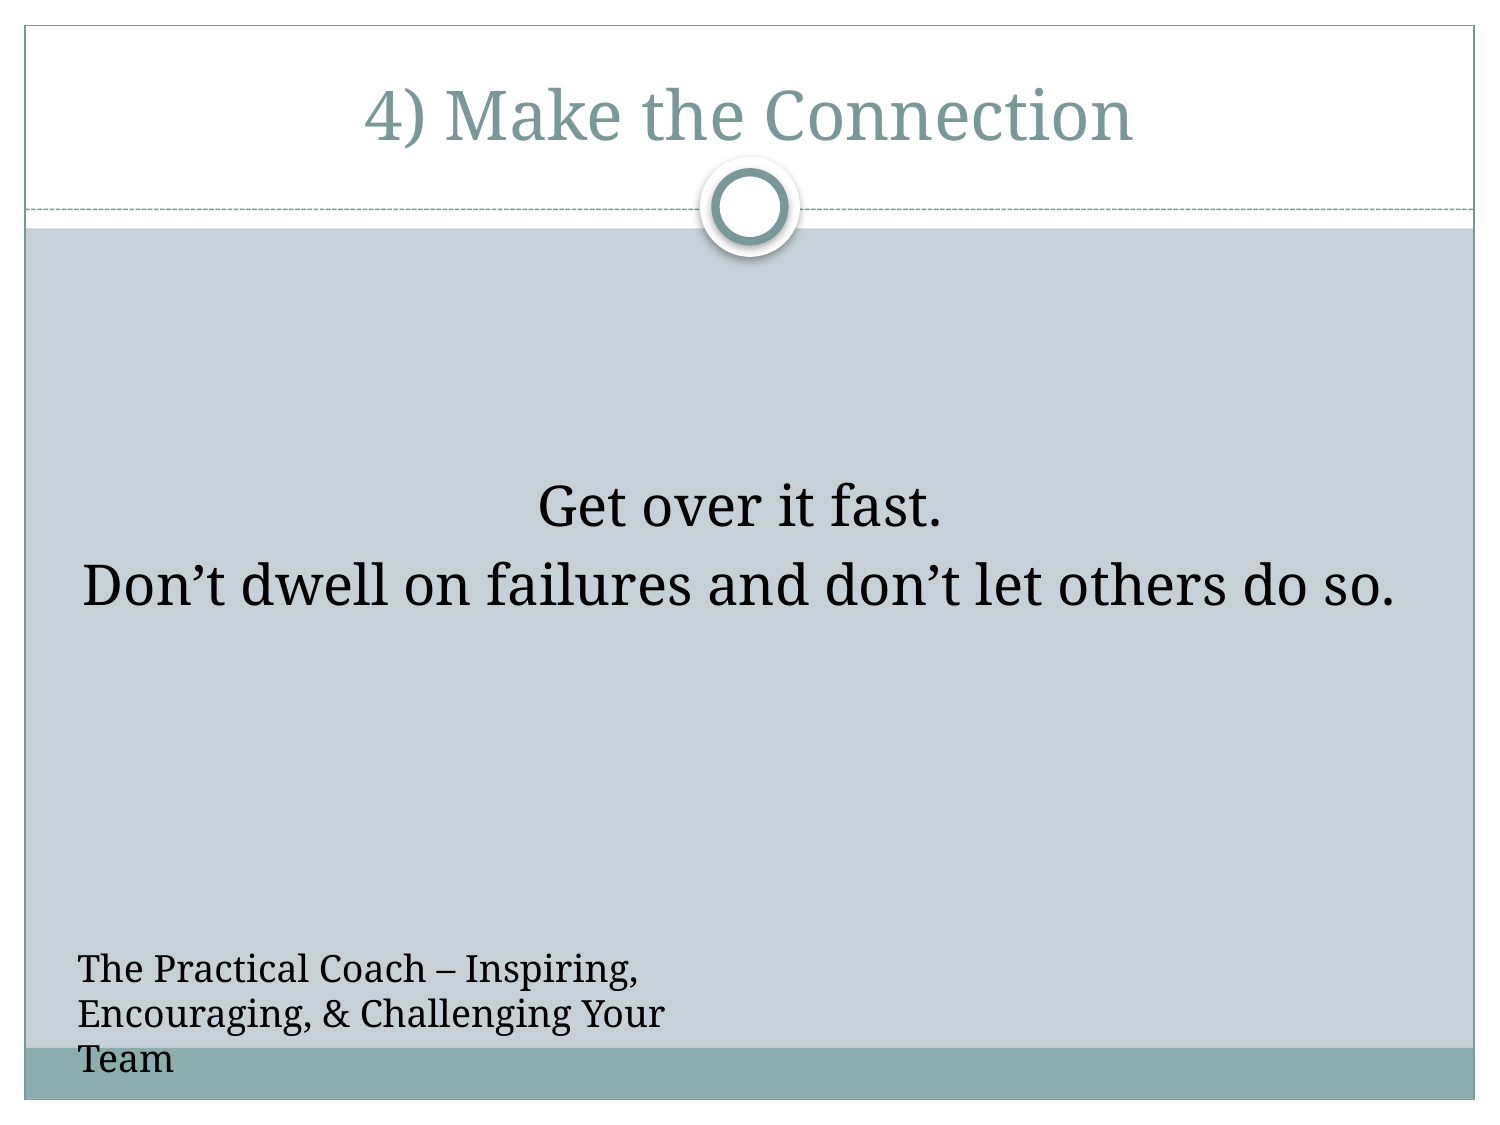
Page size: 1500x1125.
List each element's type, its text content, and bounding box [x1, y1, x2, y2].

text_box The Practical Coach – Inspiring, Encouraging, & Challenging Your Team [62, 937, 788, 1088]
title 4) Make the Connection [50, 37, 1450, 162]
list Get over it fast. Don’t dwell on failures and don’t let others do so. [49, 462, 1445, 1001]
